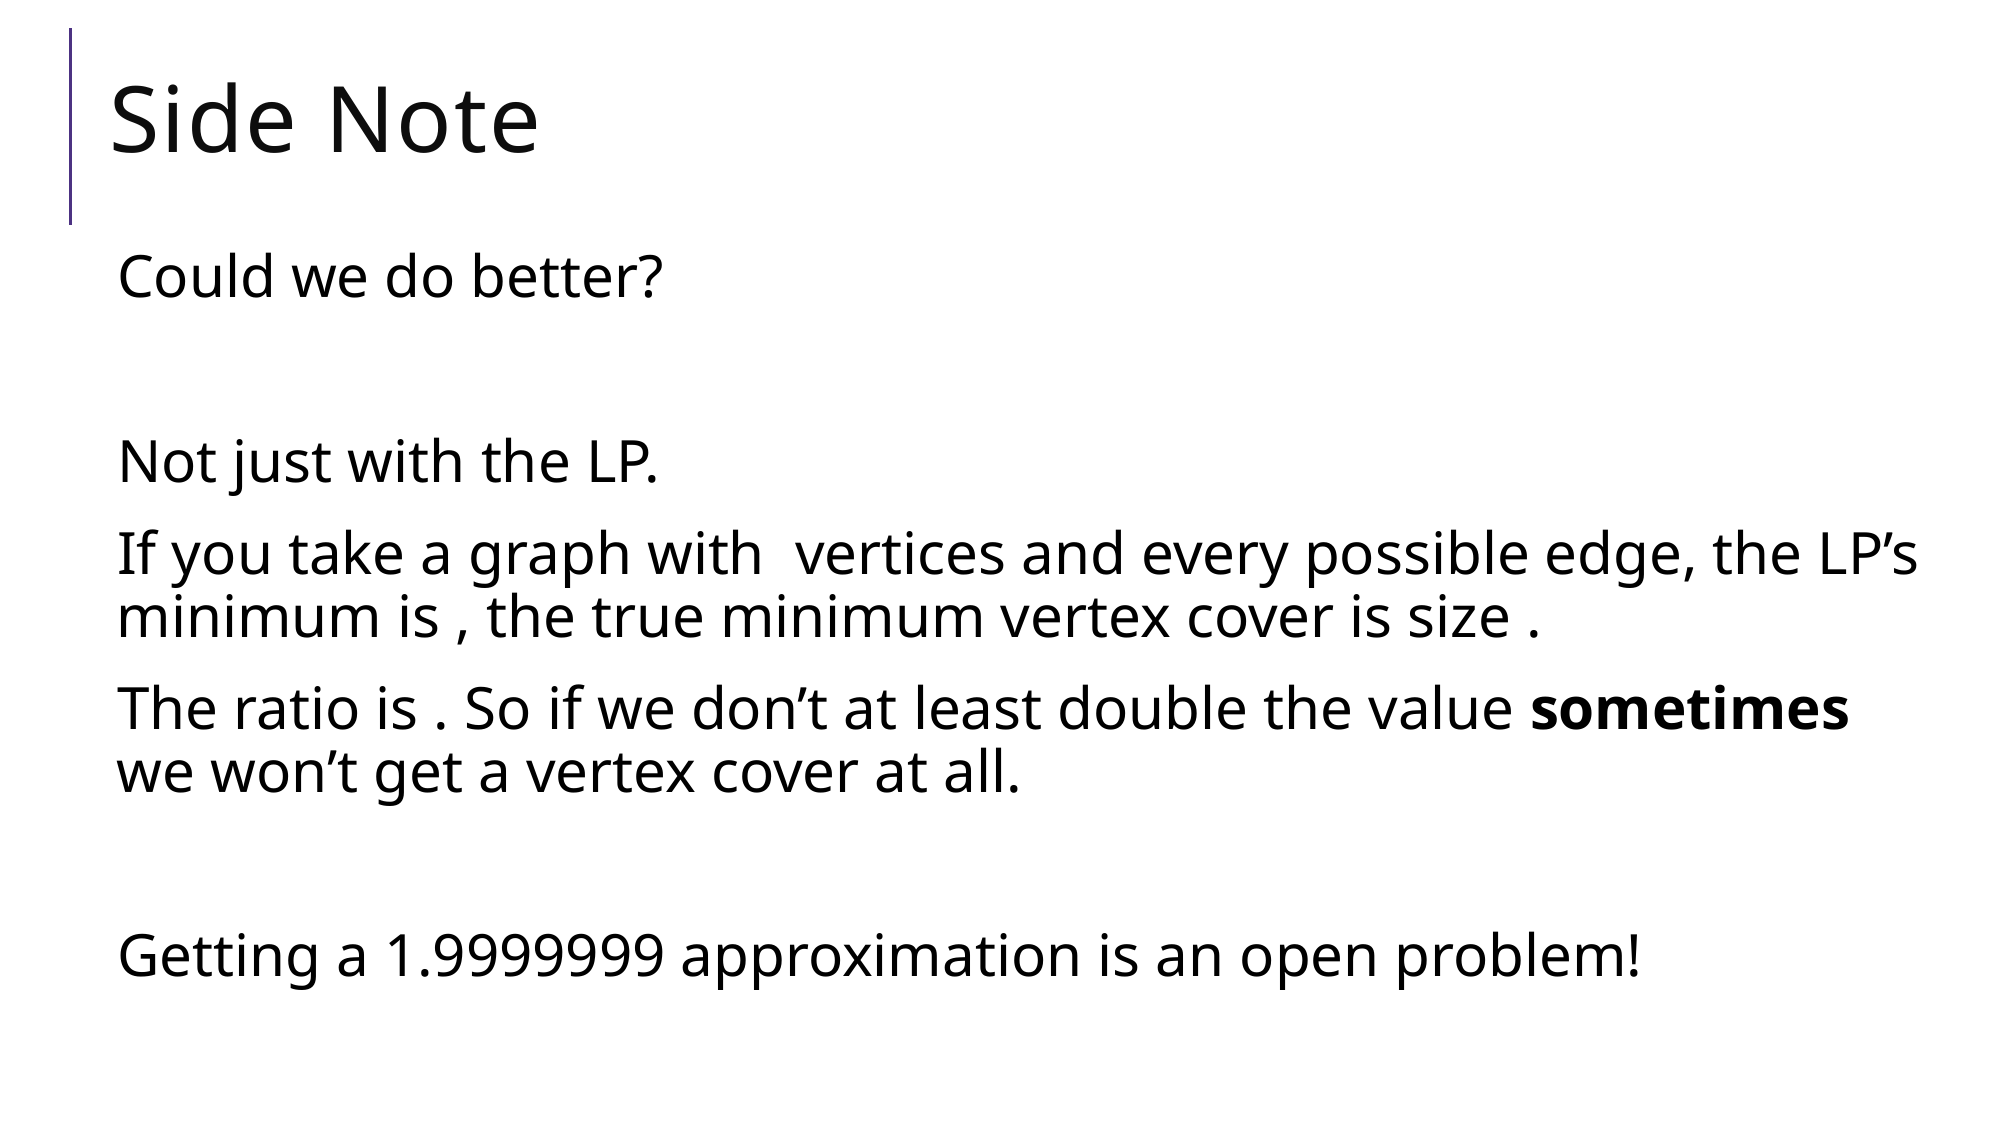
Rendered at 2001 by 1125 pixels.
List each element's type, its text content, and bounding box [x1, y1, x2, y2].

title Side Note [94, 43, 1930, 210]
